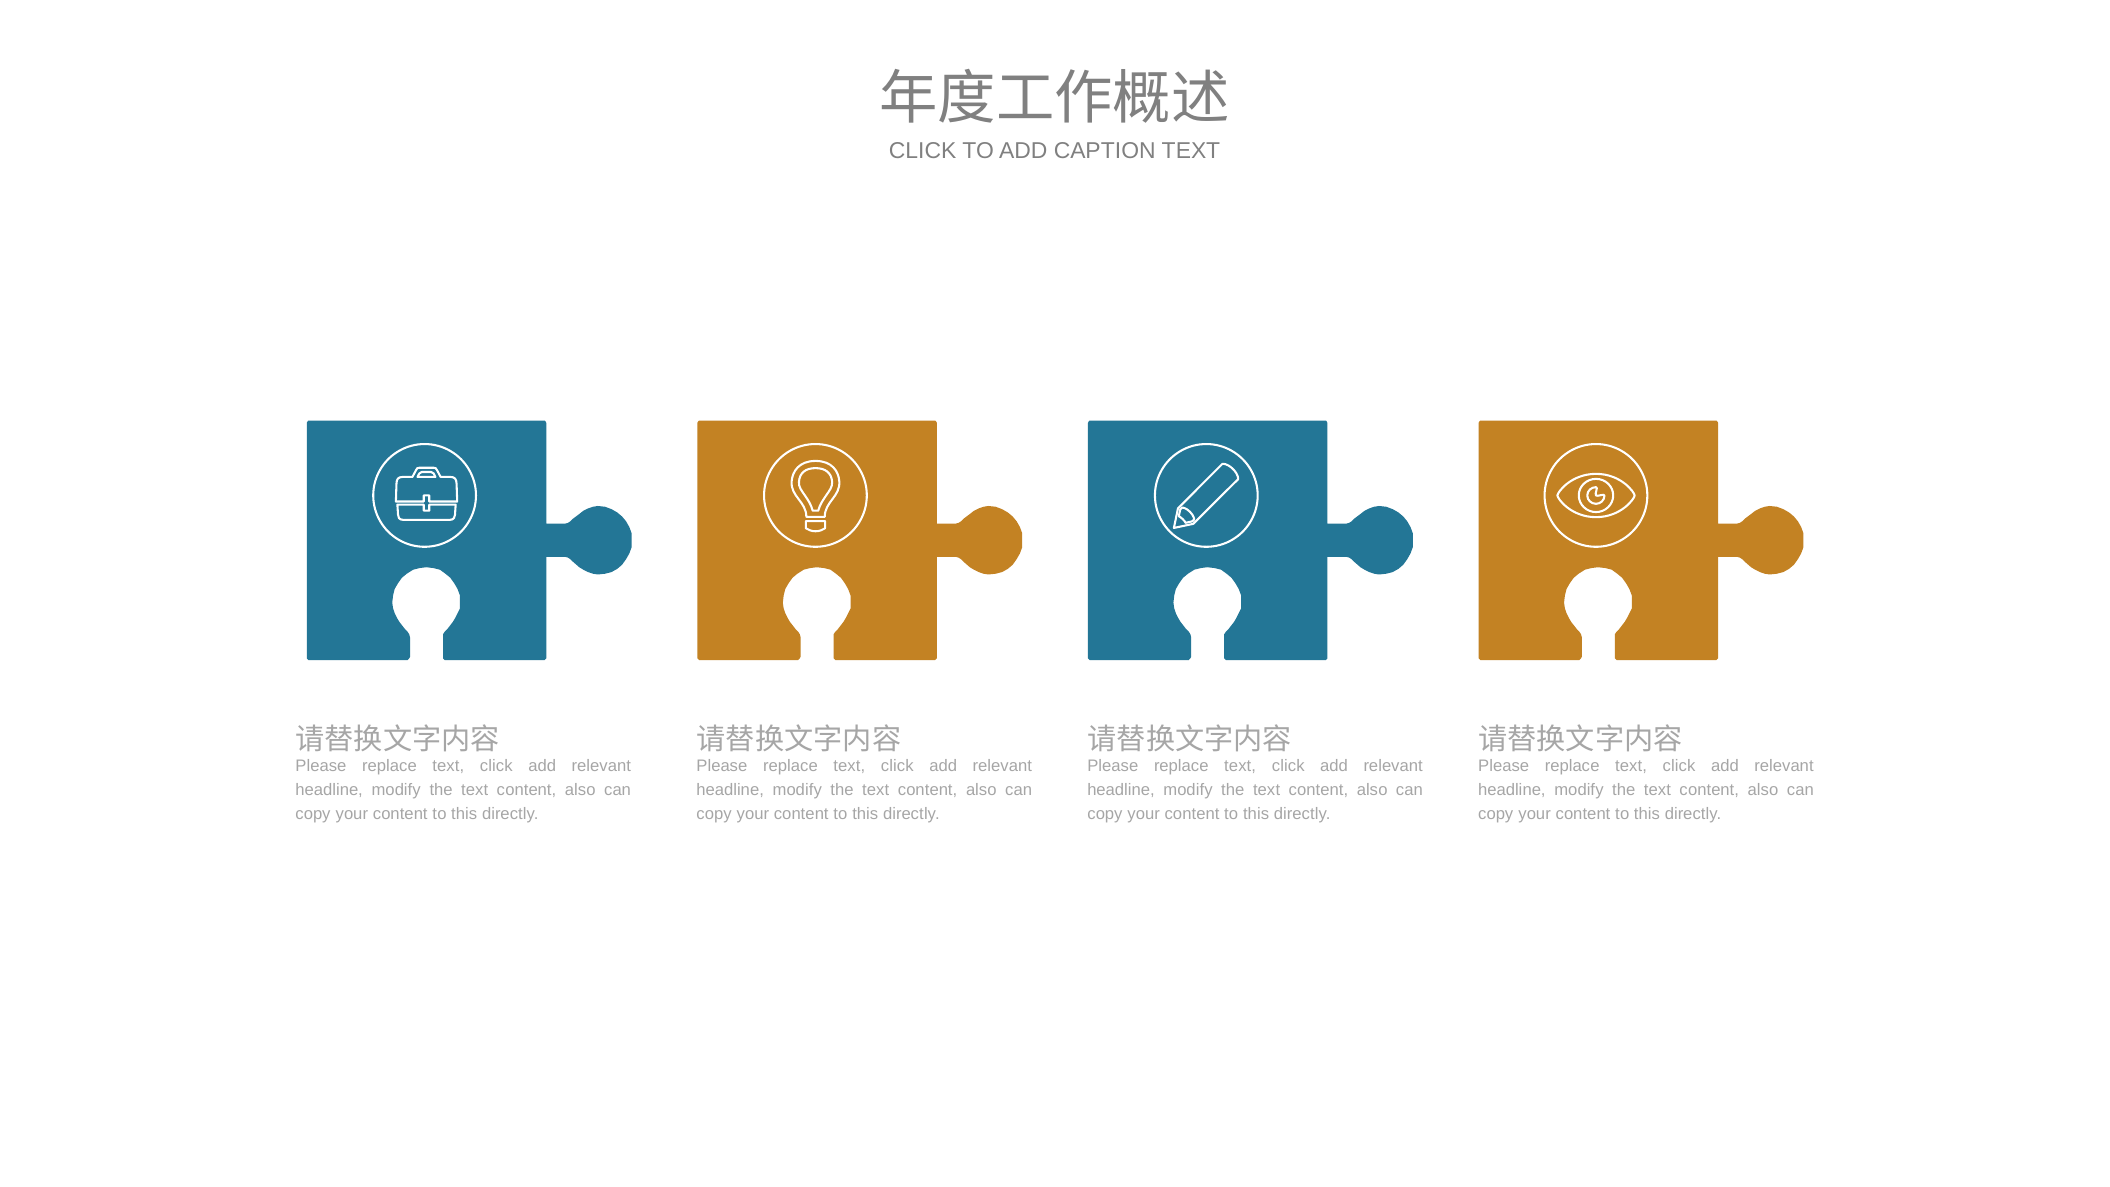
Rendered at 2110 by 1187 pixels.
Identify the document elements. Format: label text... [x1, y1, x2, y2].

text_box [1087, 420, 1413, 661]
text_box Please replace text, click add relevant headline, modify the text content, also can copy your content to this directly. [696, 750, 1033, 823]
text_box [764, 444, 867, 547]
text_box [373, 444, 476, 547]
text_box 请替换文字内容 [295, 713, 561, 750]
text_box 请替换文字内容 [1478, 713, 1743, 750]
text_box [697, 420, 1023, 661]
text_box [1478, 420, 1804, 661]
text_box 请替换文字内容 [696, 713, 962, 750]
text_box 年度工作概述 [865, 60, 1245, 131]
text_box Please replace text, click add relevant headline, modify the text content, also can copy your content to this directly. [1087, 750, 1424, 823]
text_box Please replace text, click add relevant headline, modify the text content, also can copy your content to this directly. [295, 750, 632, 823]
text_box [1544, 444, 1648, 547]
text_box CLICK TO ADD CAPTION TEXT [865, 135, 1245, 163]
text_box 请替换文字内容 [1087, 713, 1353, 750]
text_box [306, 420, 632, 661]
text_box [1154, 444, 1258, 547]
text_box Please replace text, click add relevant headline, modify the text content, also can copy your content to this directly. [1478, 750, 1815, 823]
